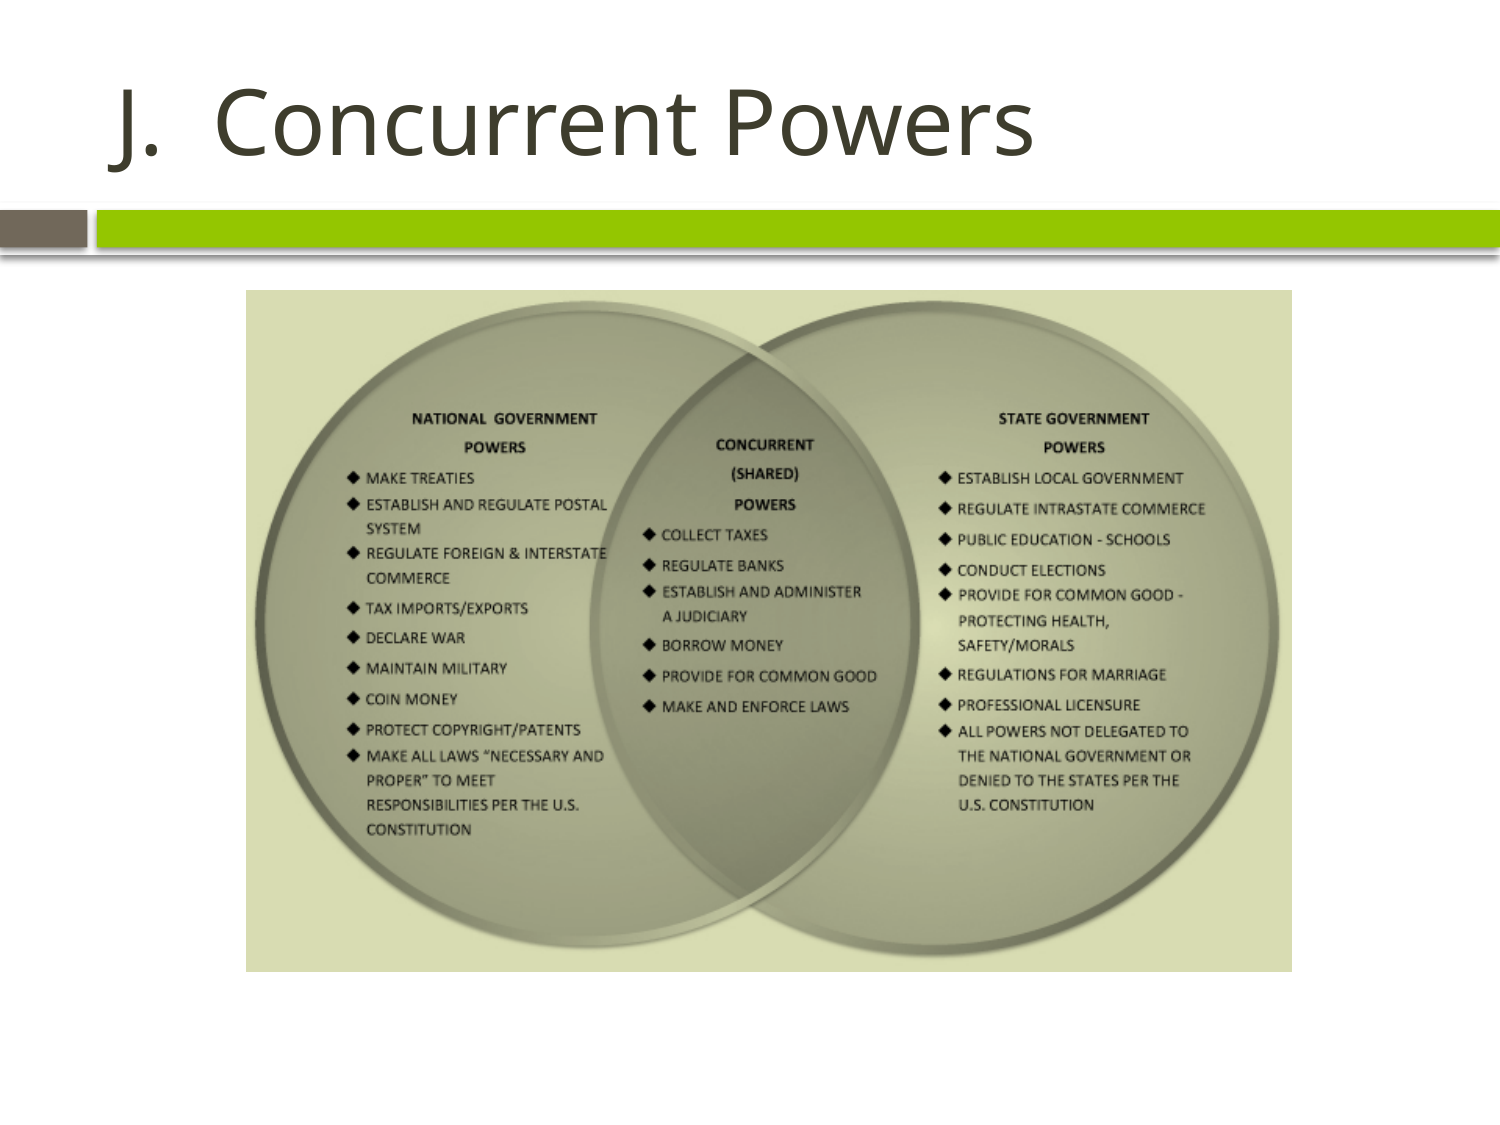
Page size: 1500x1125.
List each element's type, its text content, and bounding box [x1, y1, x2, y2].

title J. Concurrent Powers [100, 37, 1438, 200]
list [246, 290, 1293, 973]
